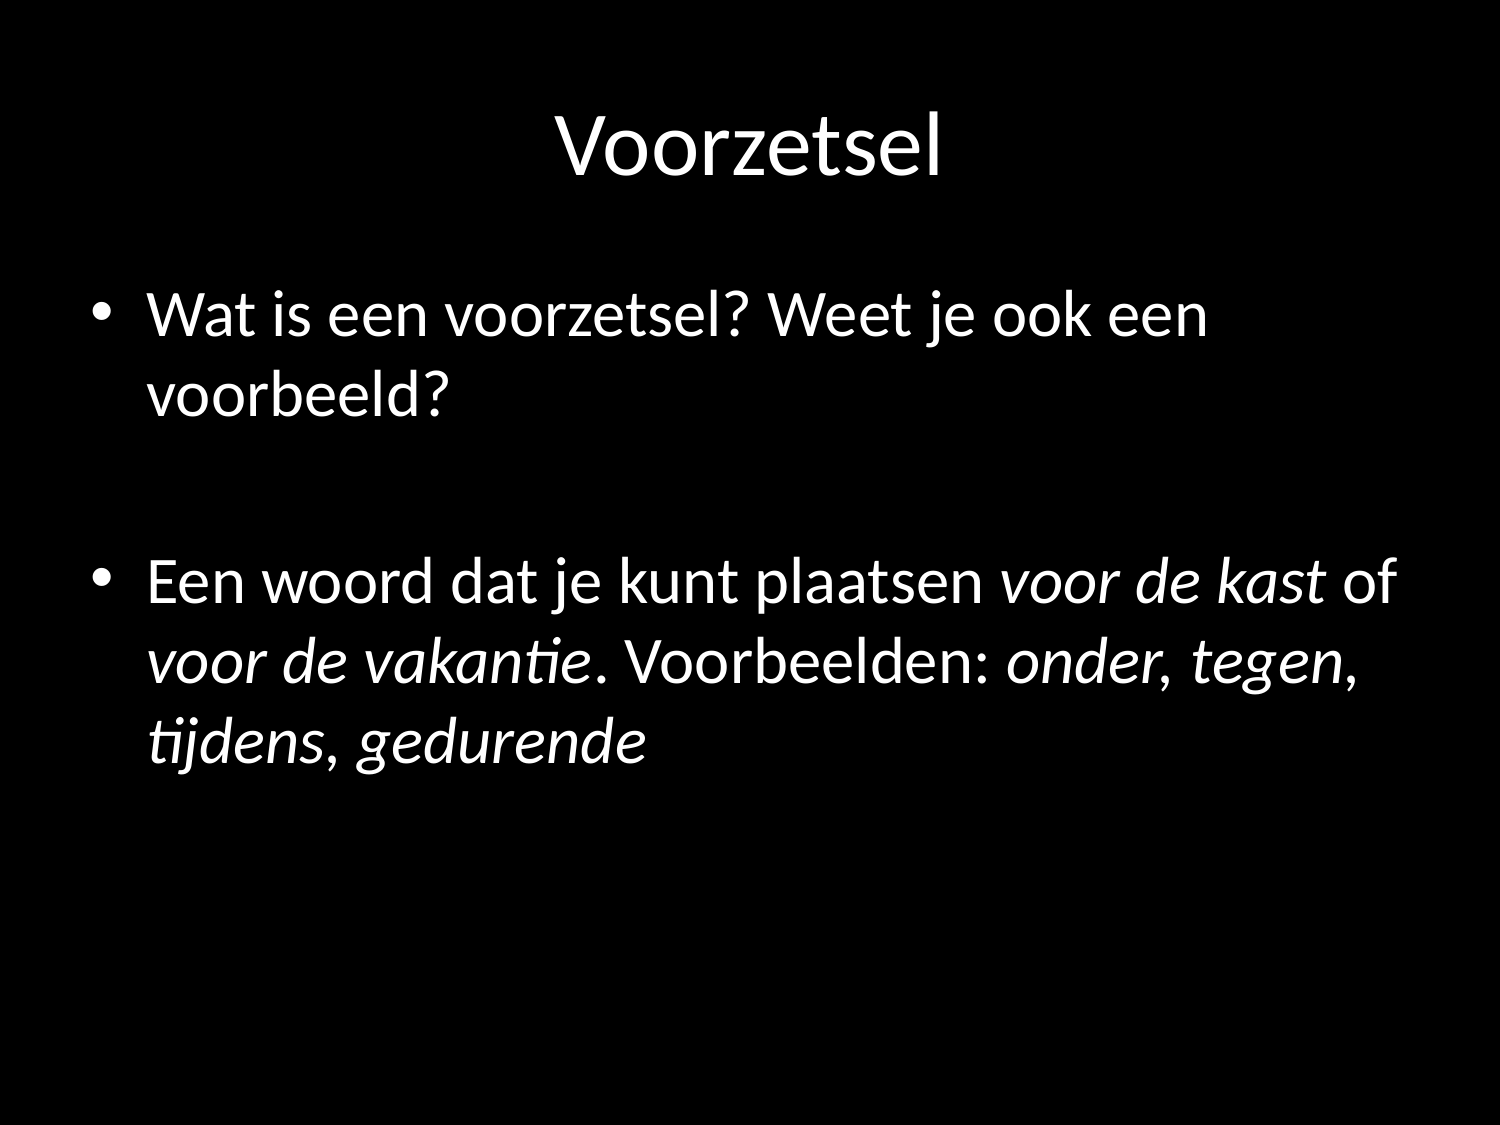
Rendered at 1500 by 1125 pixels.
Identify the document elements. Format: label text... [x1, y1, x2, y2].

list Wat is een voorzetsel? Weet je ook een voorbeeld? Een woord dat je kunt plaatsen voor de kast of voor de vakantie. Voorbeelden: onder, tegen, tijdens, gedurende [75, 262, 1425, 1005]
title Voorzetsel [75, 45, 1425, 233]
